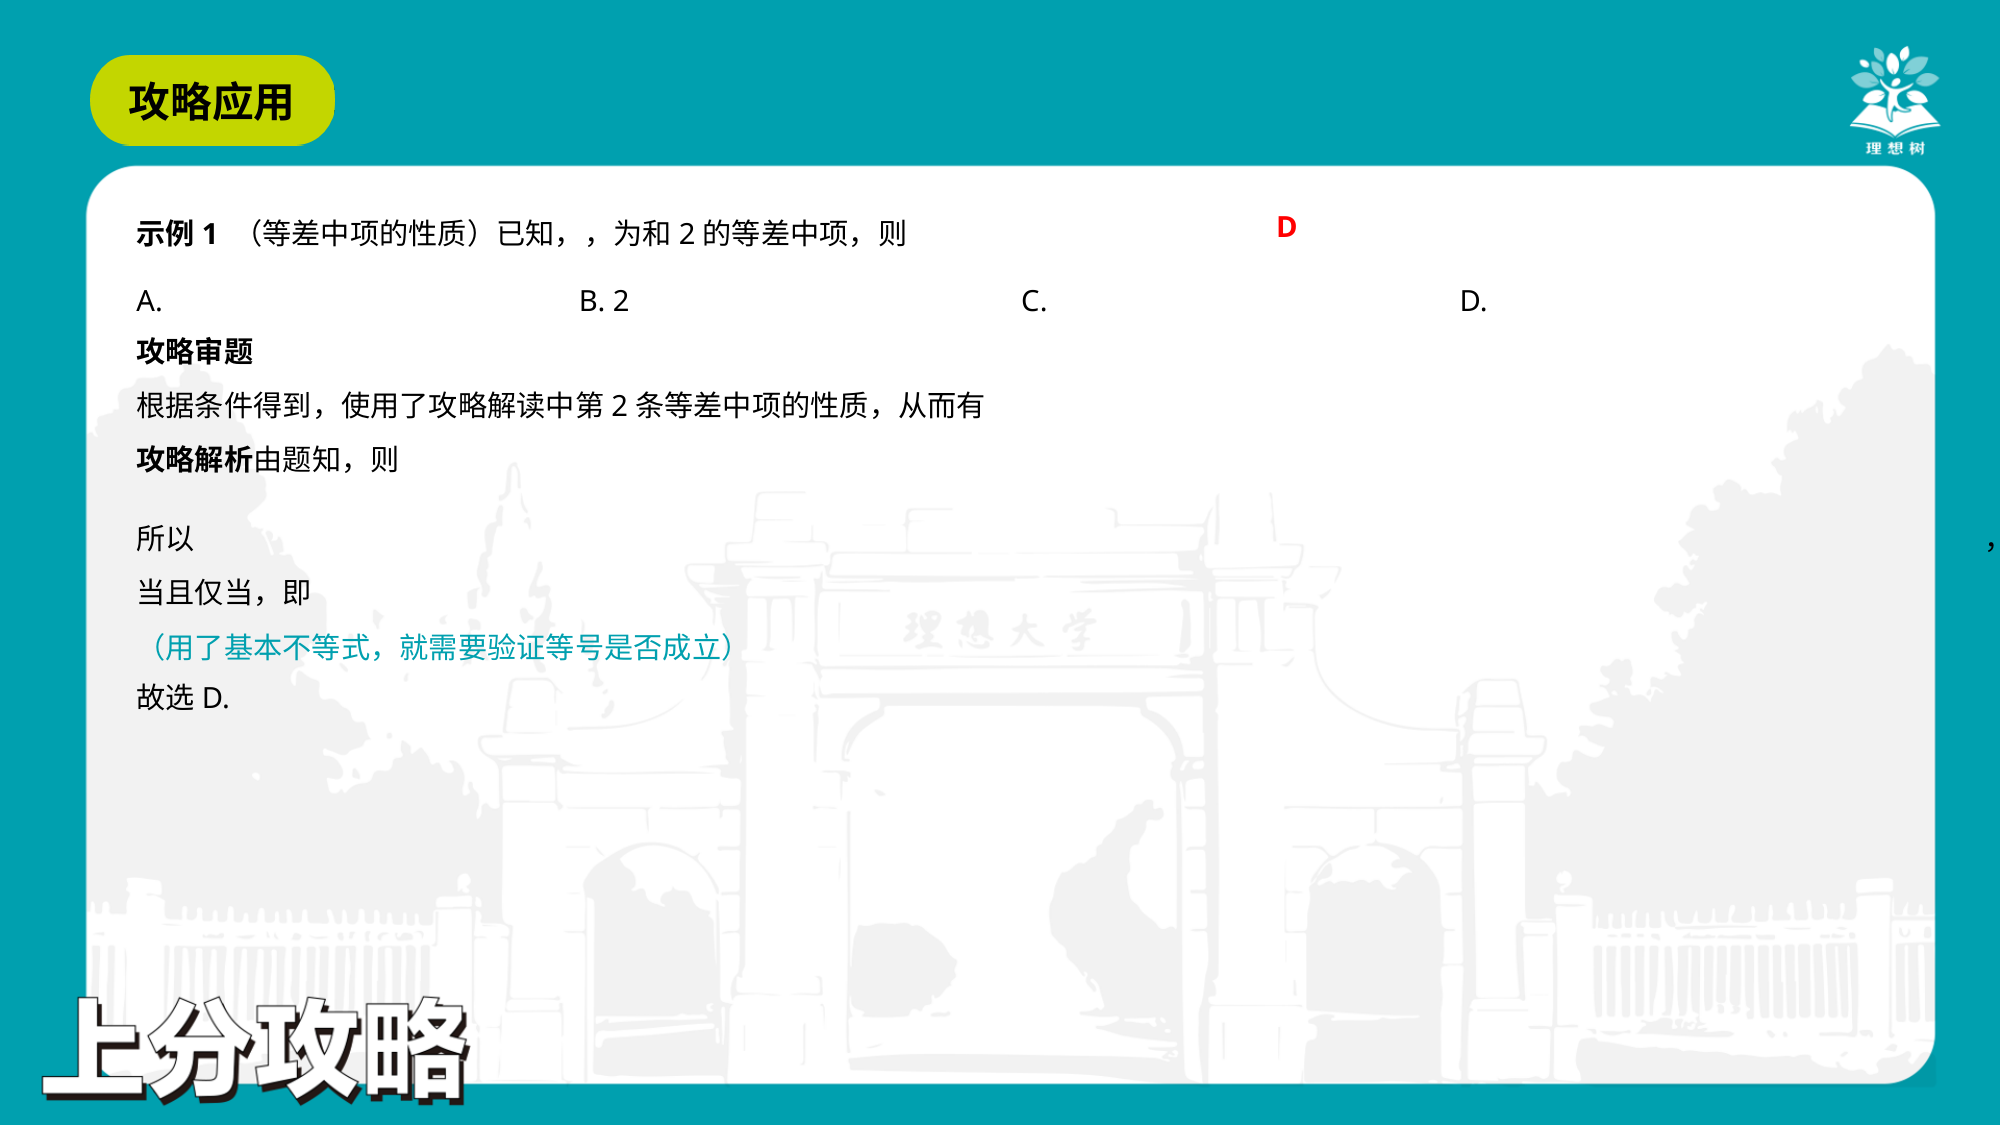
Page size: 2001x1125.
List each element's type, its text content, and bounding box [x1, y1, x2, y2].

picture [0, 0, 2000, 1125]
text_box D [1269, 207, 1305, 242]
